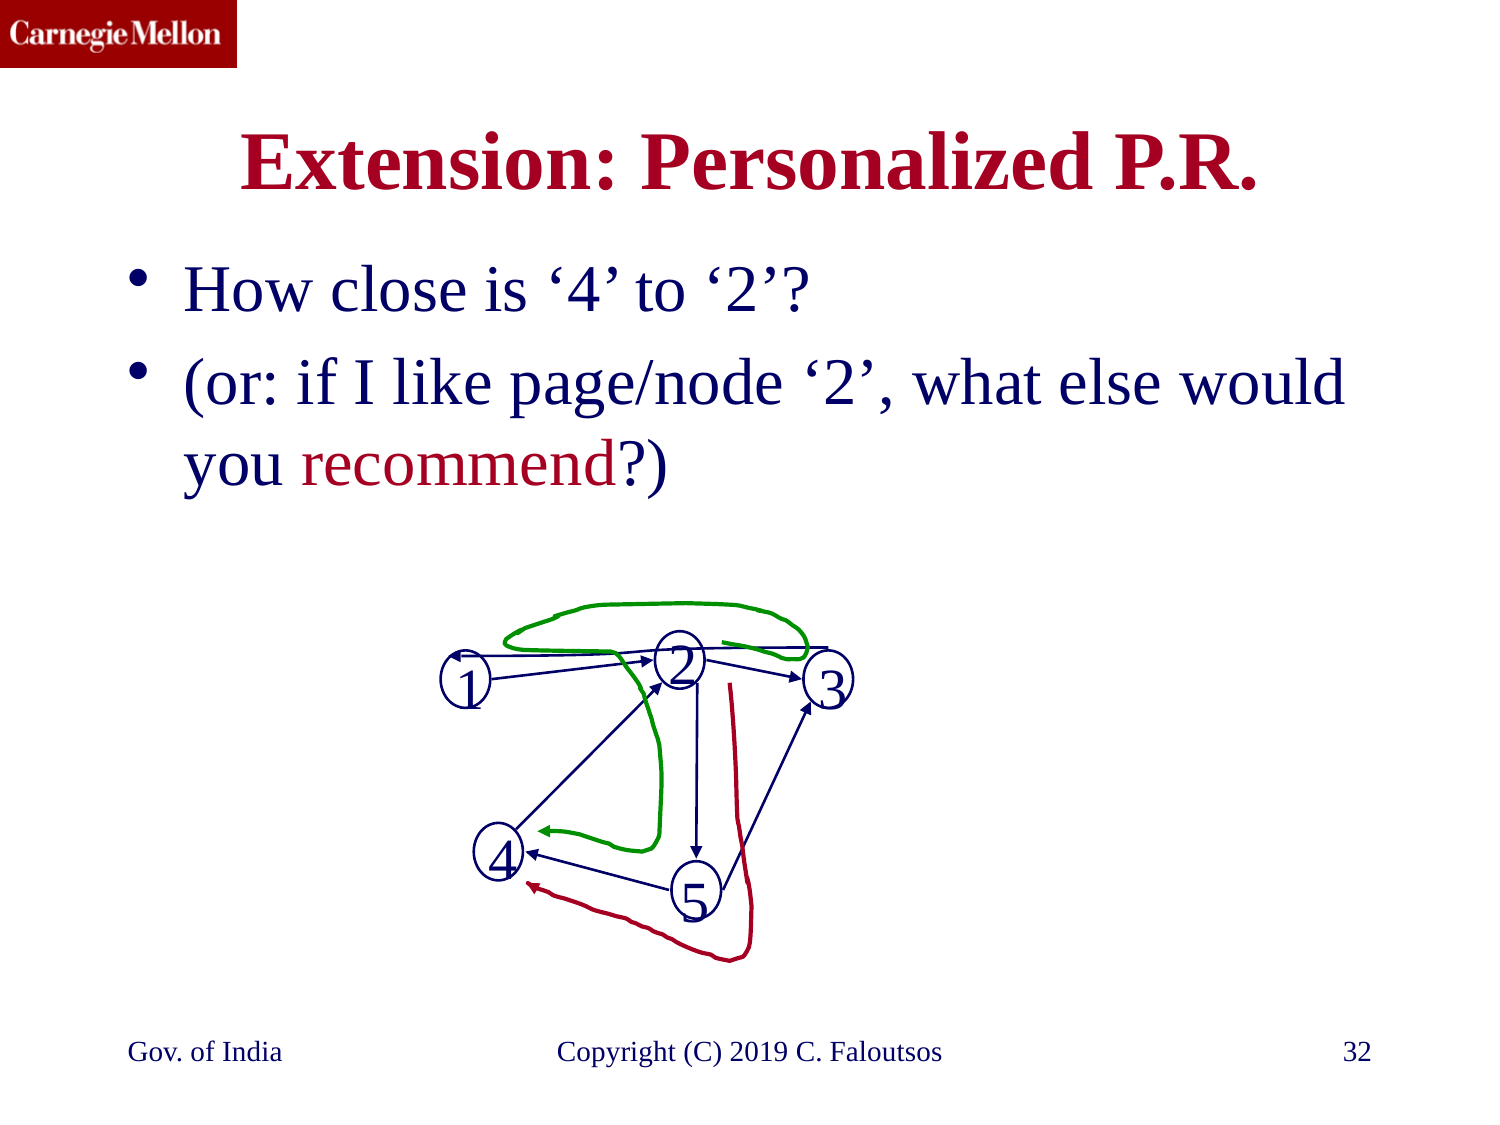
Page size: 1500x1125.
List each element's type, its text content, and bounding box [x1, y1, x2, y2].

slide_number 32 [1074, 1024, 1388, 1101]
text_box [554, 603, 779, 617]
slide_number Gov. of India [112, 1024, 426, 1101]
list How close is ‘4’ to ‘2’? (or: if I like page/node ‘2’, what else would you recommend?) [112, 237, 1388, 1001]
footer Copyright (C) 2019 C. Faloutsos [512, 1024, 988, 1101]
picture [0, 0, 237, 68]
text_box [693, 950, 748, 961]
title Extension: Personalized P.R. [112, 99, 1388, 213]
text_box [440, 618, 863, 942]
